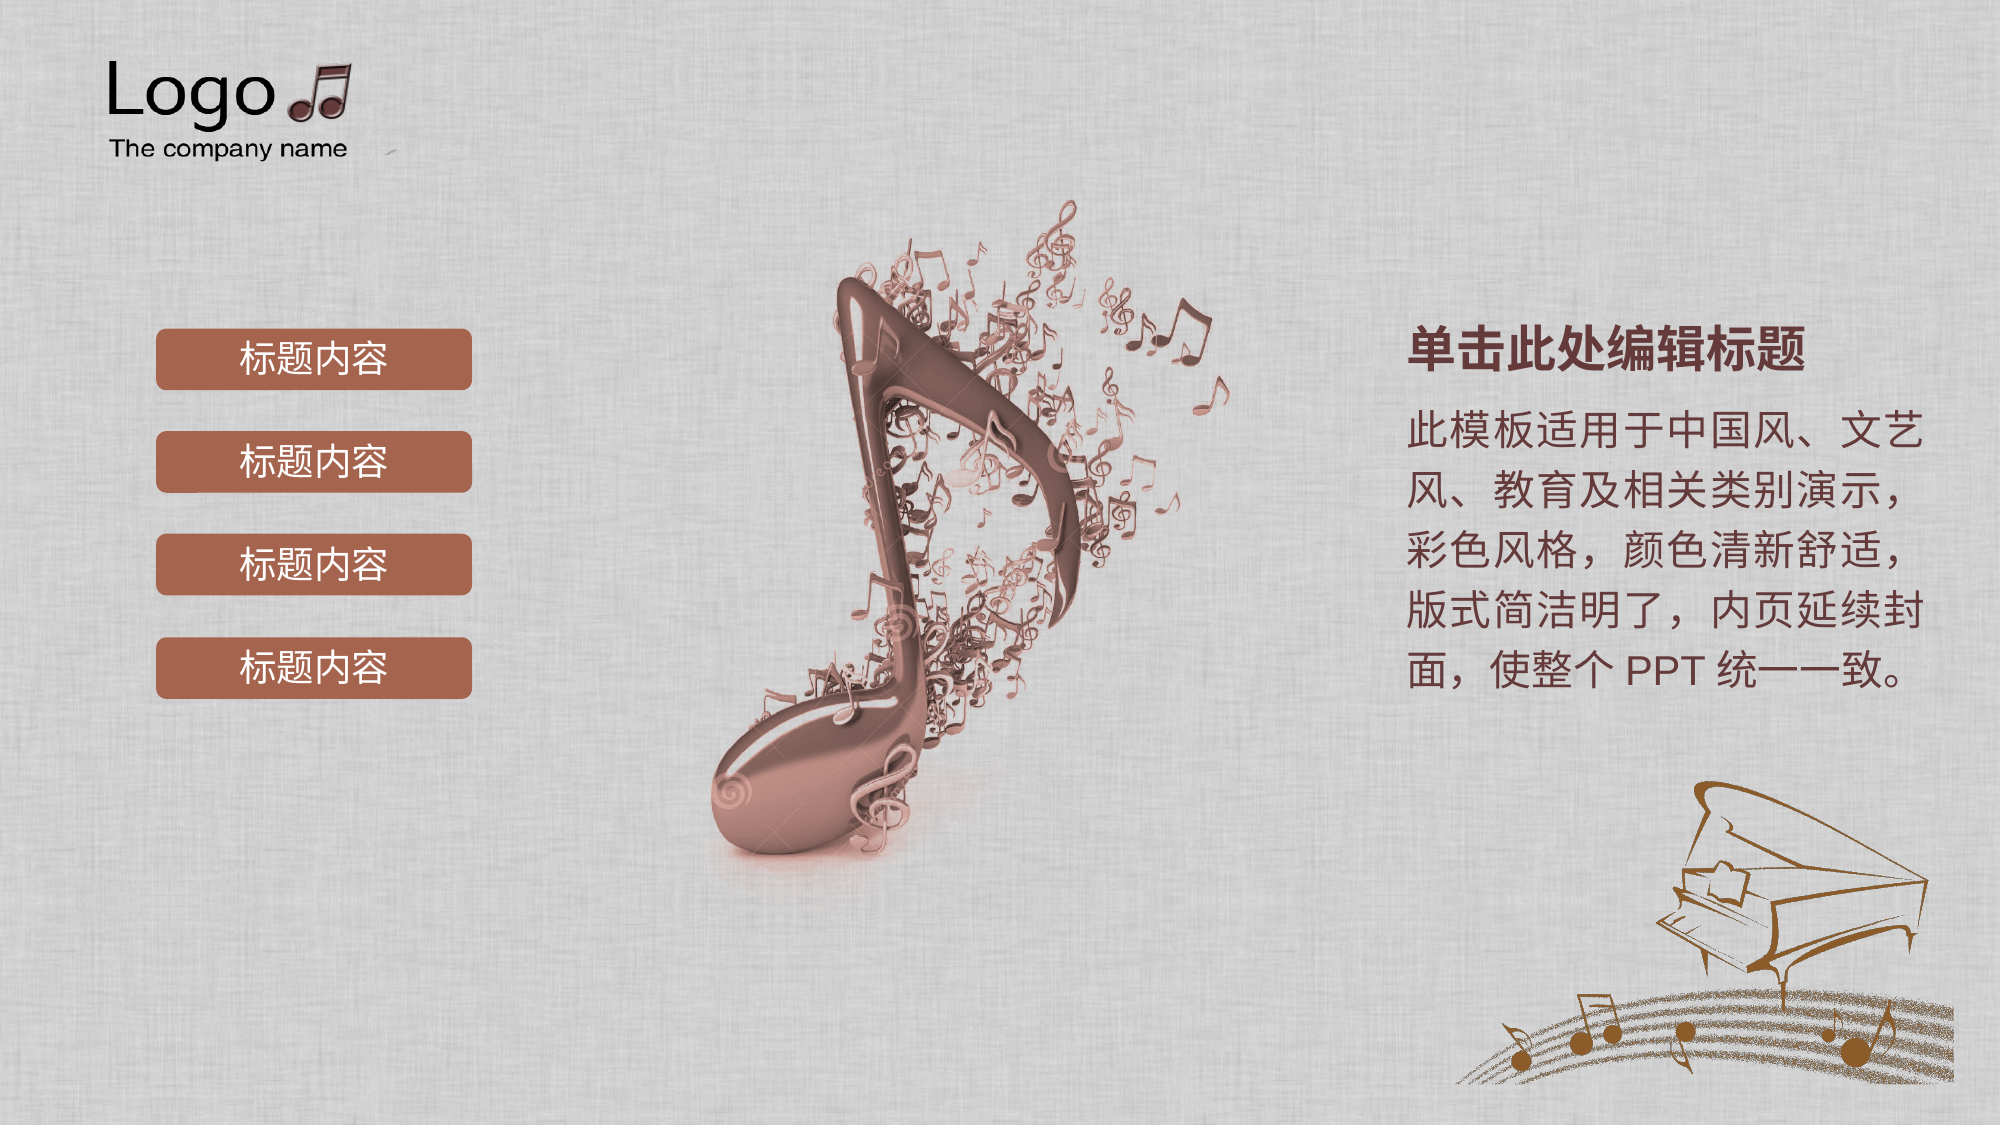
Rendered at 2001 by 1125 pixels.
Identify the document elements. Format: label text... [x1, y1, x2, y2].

picture [0, 0, 2000, 1125]
text_box [155, 430, 474, 494]
text_box 标题内容 [195, 328, 433, 388]
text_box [1391, 298, 1941, 766]
text_box [155, 532, 474, 597]
text_box [155, 327, 474, 392]
text_box 标题内容 [195, 533, 433, 593]
text_box [155, 636, 474, 700]
text_box 标题内容 [195, 636, 433, 697]
text_box 标题内容 [195, 430, 433, 491]
